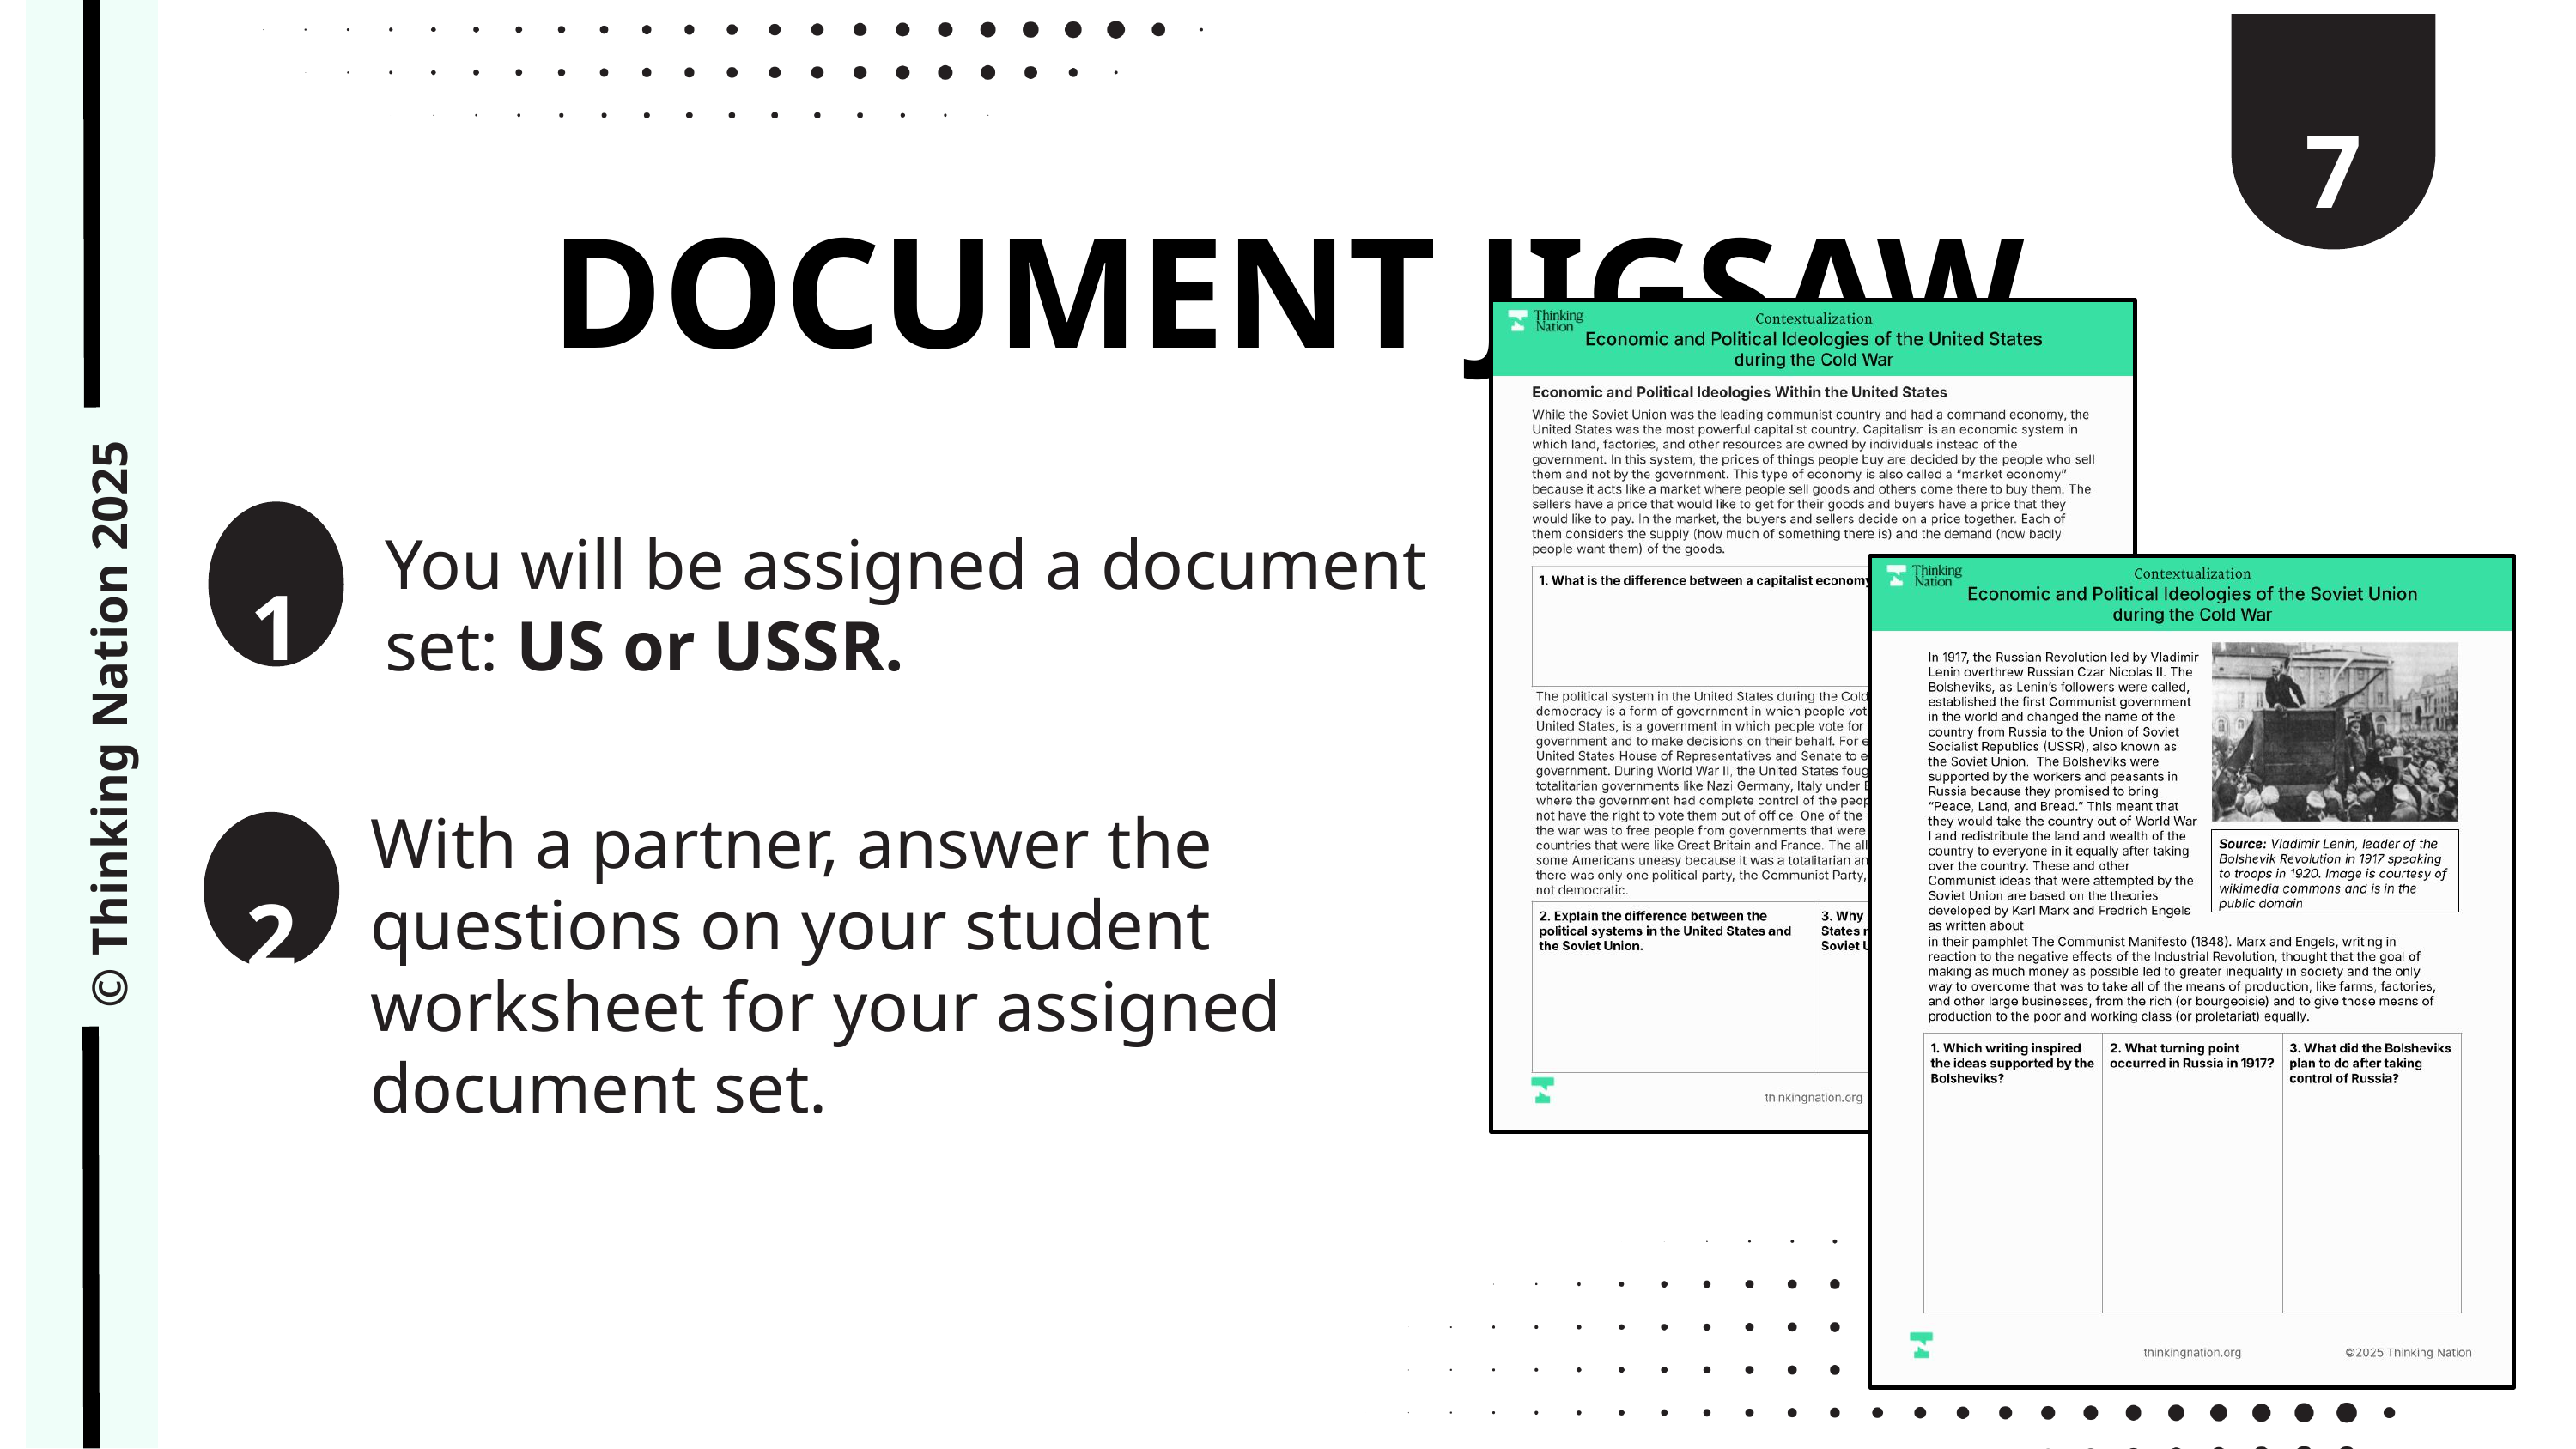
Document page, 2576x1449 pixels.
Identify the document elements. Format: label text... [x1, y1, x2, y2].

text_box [204, 800, 1410, 1131]
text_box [2223, 0, 2444, 250]
picture [1492, 301, 2512, 1386]
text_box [26, 0, 159, 1449]
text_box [208, 501, 1449, 687]
text_box DOCUMENT JIGSAW [165, 123, 2432, 379]
text_box [220, 0, 1251, 118]
text_box [1365, 1237, 2397, 1449]
